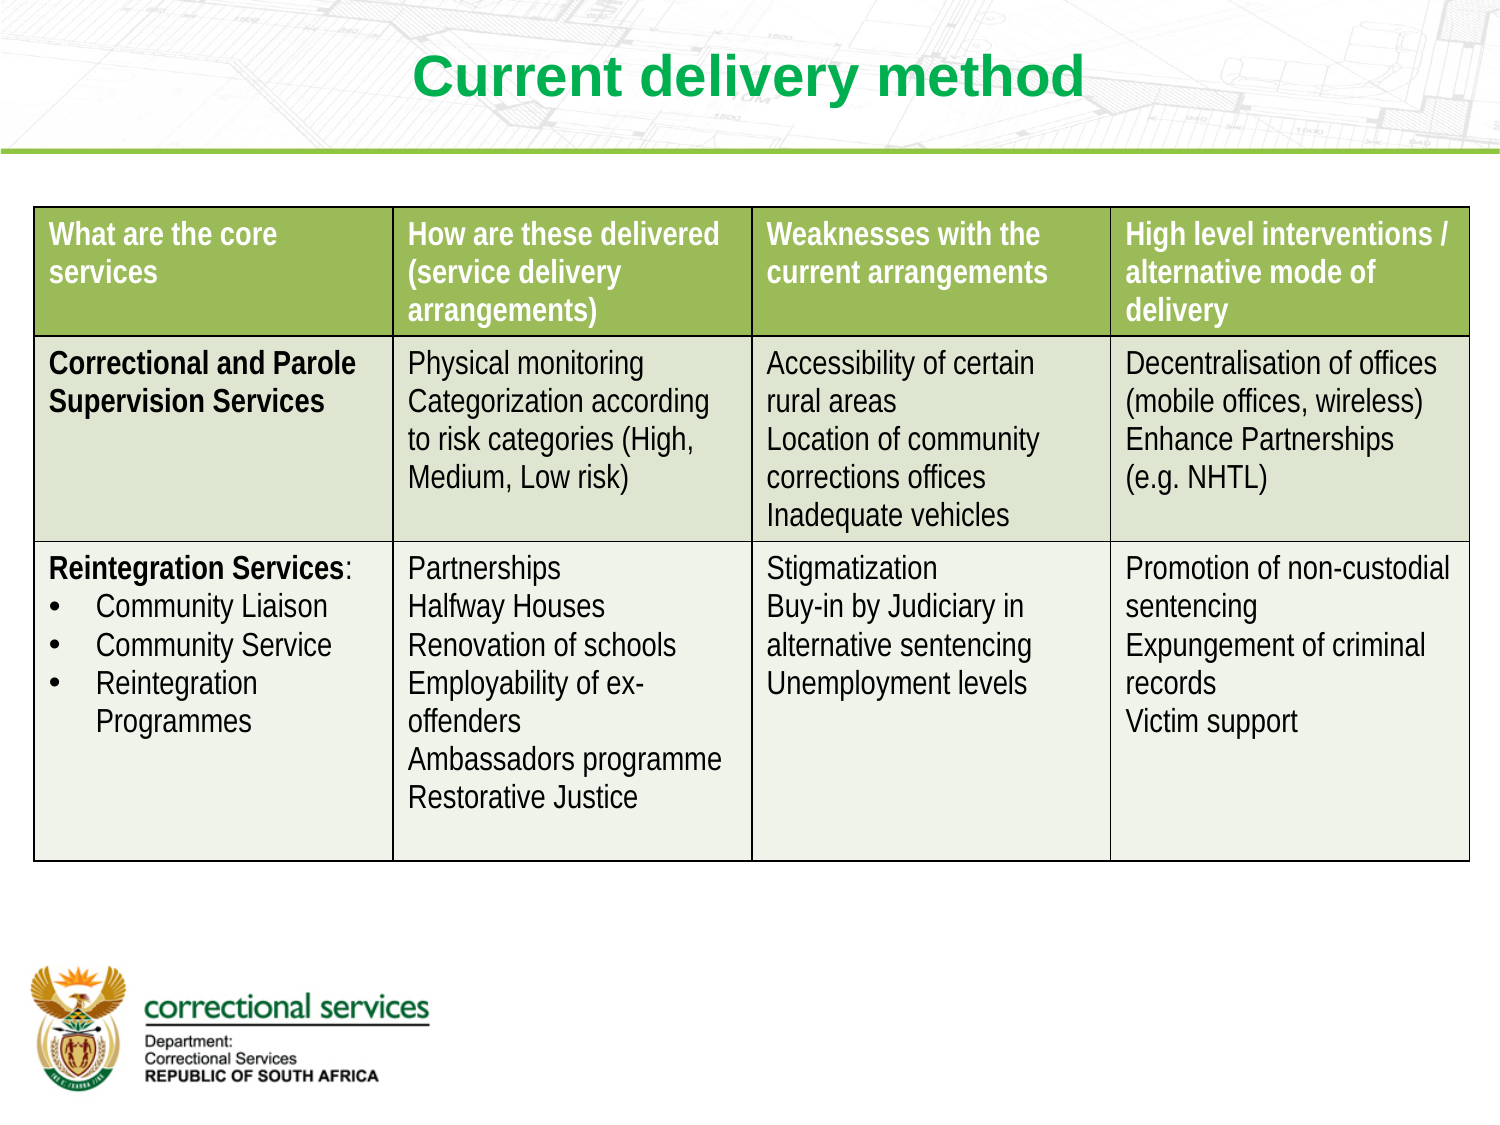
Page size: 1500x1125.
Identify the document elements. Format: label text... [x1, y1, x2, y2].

table_cell Promotion of non-custodial sentencing Expungement of criminal records Victim support [1111, 542, 1469, 860]
table_cell Reintegration Services: Community Liaison Community Service Reintegration Programmes [35, 542, 392, 860]
table_header Weaknesses with the current arrangements [753, 208, 1110, 335]
table_cell Correctional and Parole Supervision Services [35, 337, 392, 541]
table_cell Accessibility of certain rural areas Location of community corrections offices Inadequate vehicles [753, 337, 1110, 541]
table_cell Partnerships Halfway Houses Renovation of schools Employability of ex-offenders Ambassadors programme Restorative Justice [394, 542, 751, 860]
table_cell Decentralisation of offices (mobile offices, wireless) Enhance Partnerships (e.g. NHTL) [1111, 337, 1469, 541]
table_cell Physical monitoring Categorization according to risk categories (High, Medium, Low risk) [394, 337, 751, 541]
table_header How are these delivered (service delivery arrangements) [394, 208, 751, 335]
table_header High level interventions / alternative mode of delivery [1111, 208, 1469, 335]
text_box Current delivery method [74, 30, 1425, 116]
picture [0, 936, 481, 1125]
picture [0, 0, 1500, 154]
table_header What are the core services [35, 208, 392, 335]
table_cell Stigmatization Buy-in by Judiciary in alternative sentencing Unemployment levels [753, 542, 1110, 860]
